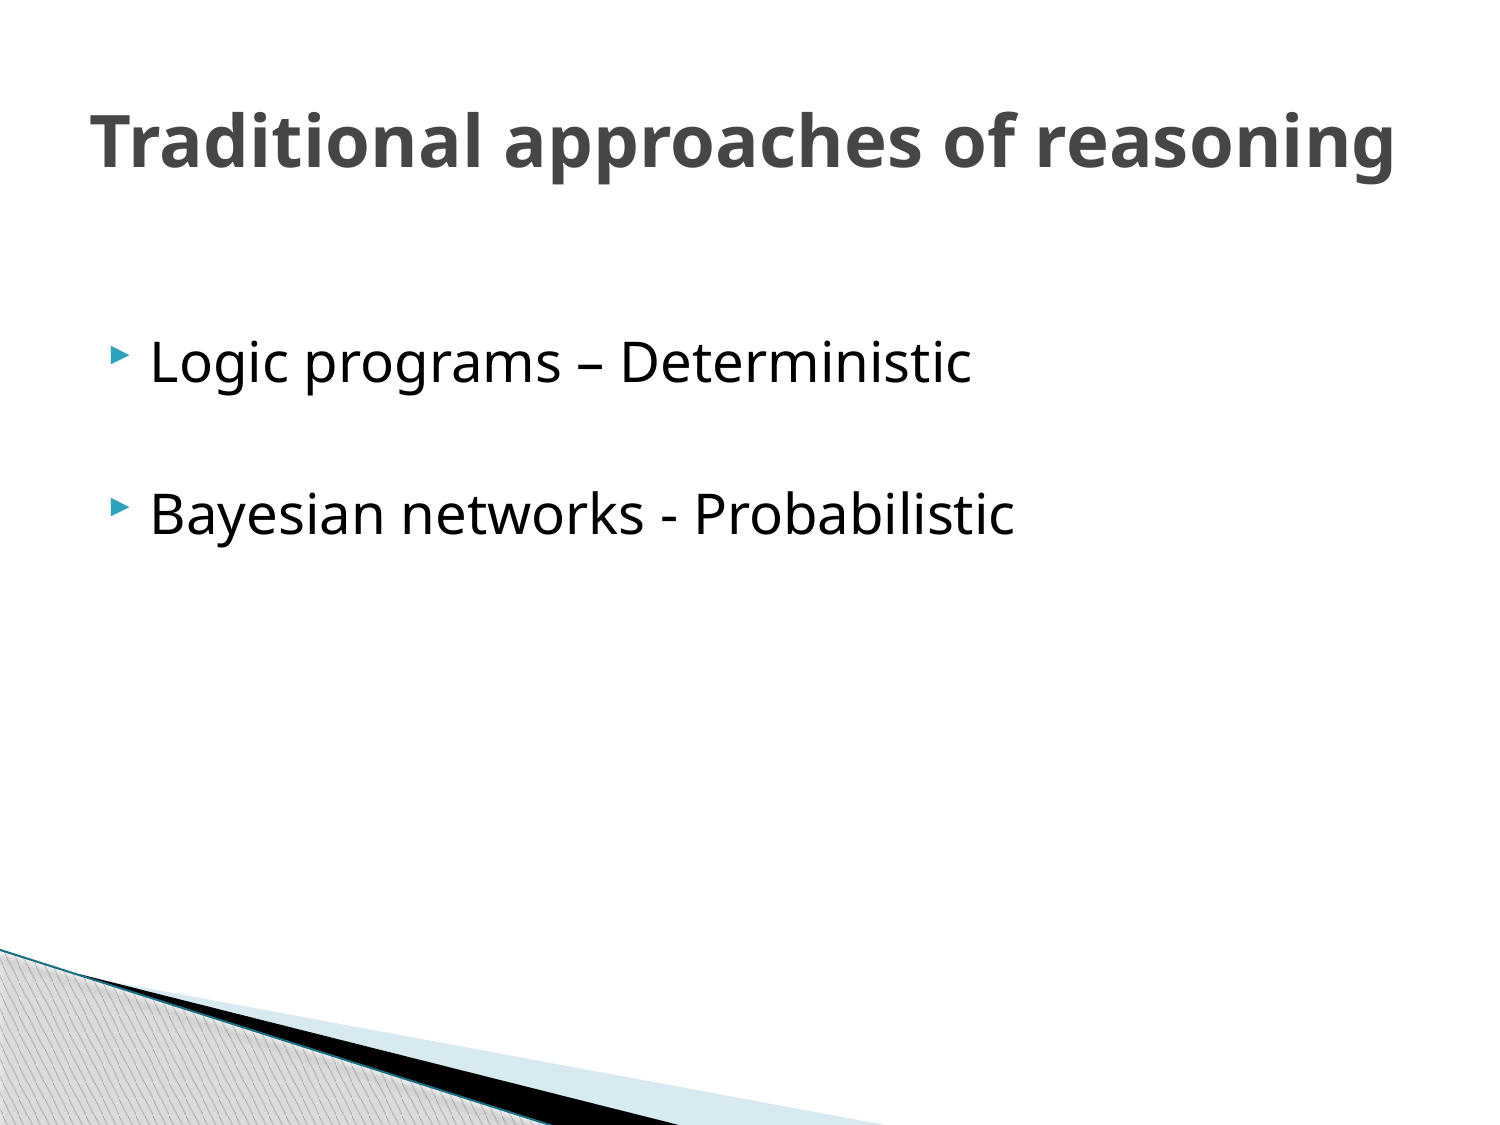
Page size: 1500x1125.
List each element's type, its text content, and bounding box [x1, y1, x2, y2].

title Traditional approaches of reasoning [75, 45, 1425, 233]
list Logic programs – Deterministic Bayesian networks - Probabilistic [75, 243, 1425, 986]
